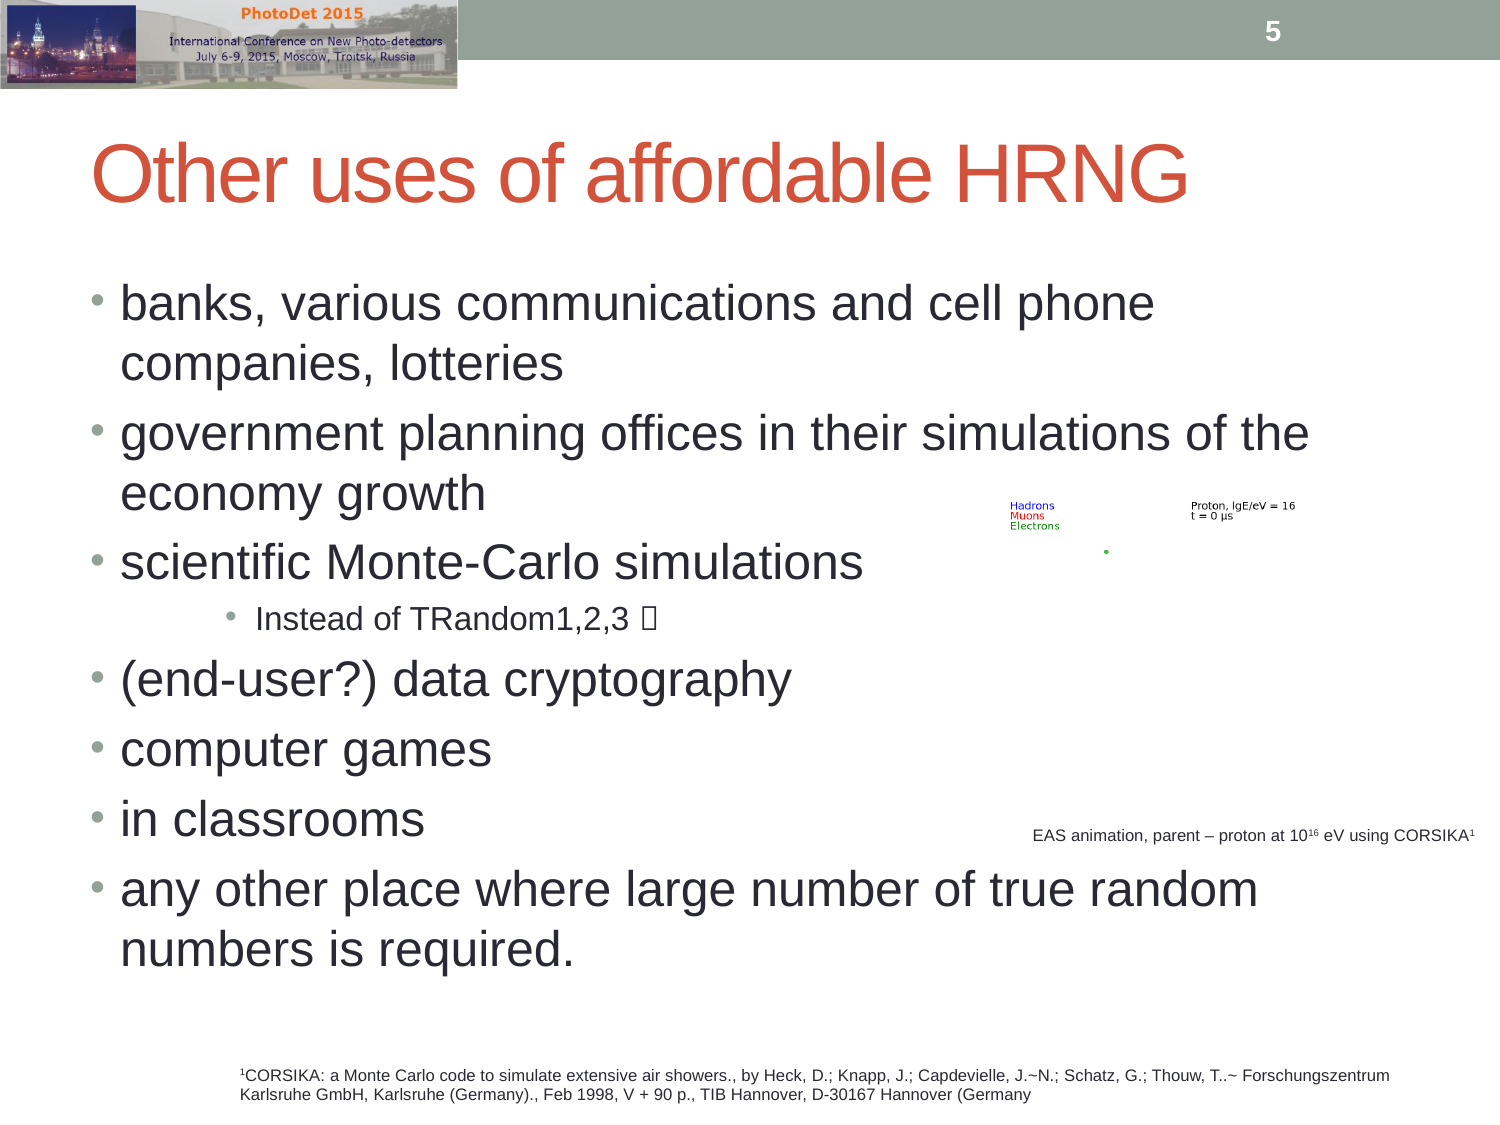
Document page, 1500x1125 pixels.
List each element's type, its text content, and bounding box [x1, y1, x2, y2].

picture [0, 0, 459, 89]
list banks, various communications and cell phone companies, lotteries government planning offices in their simulations of the economy growth scientific Monte-Carlo simulations Instead of TRandom1,2,3  (end-user?) data cryptography computer games in classrooms any other place where large number of true random numbers is required. [75, 262, 1425, 1063]
text_box 1CORSIKA: a Monte Carlo code to simulate extensive air showers., by Heck, D.; Knapp, J.; Capdevielle, J.~N.; Schatz, G.; Thouw, T..~ Forschungszentrum Karlsruhe GmbH, Karlsruhe (Germany)., Feb 1998, V + 90 p., TIB Hannover, D-30167 Hannover (Germany [224, 1056, 1439, 1112]
picture [987, 499, 1440, 819]
text_box EAS animation, parent – proton at 1016 eV using CORSIKA1 [1017, 817, 1491, 853]
slide_number 5 [1250, 3, 1425, 57]
title Other uses of affordable HRNG [75, 87, 1425, 250]
